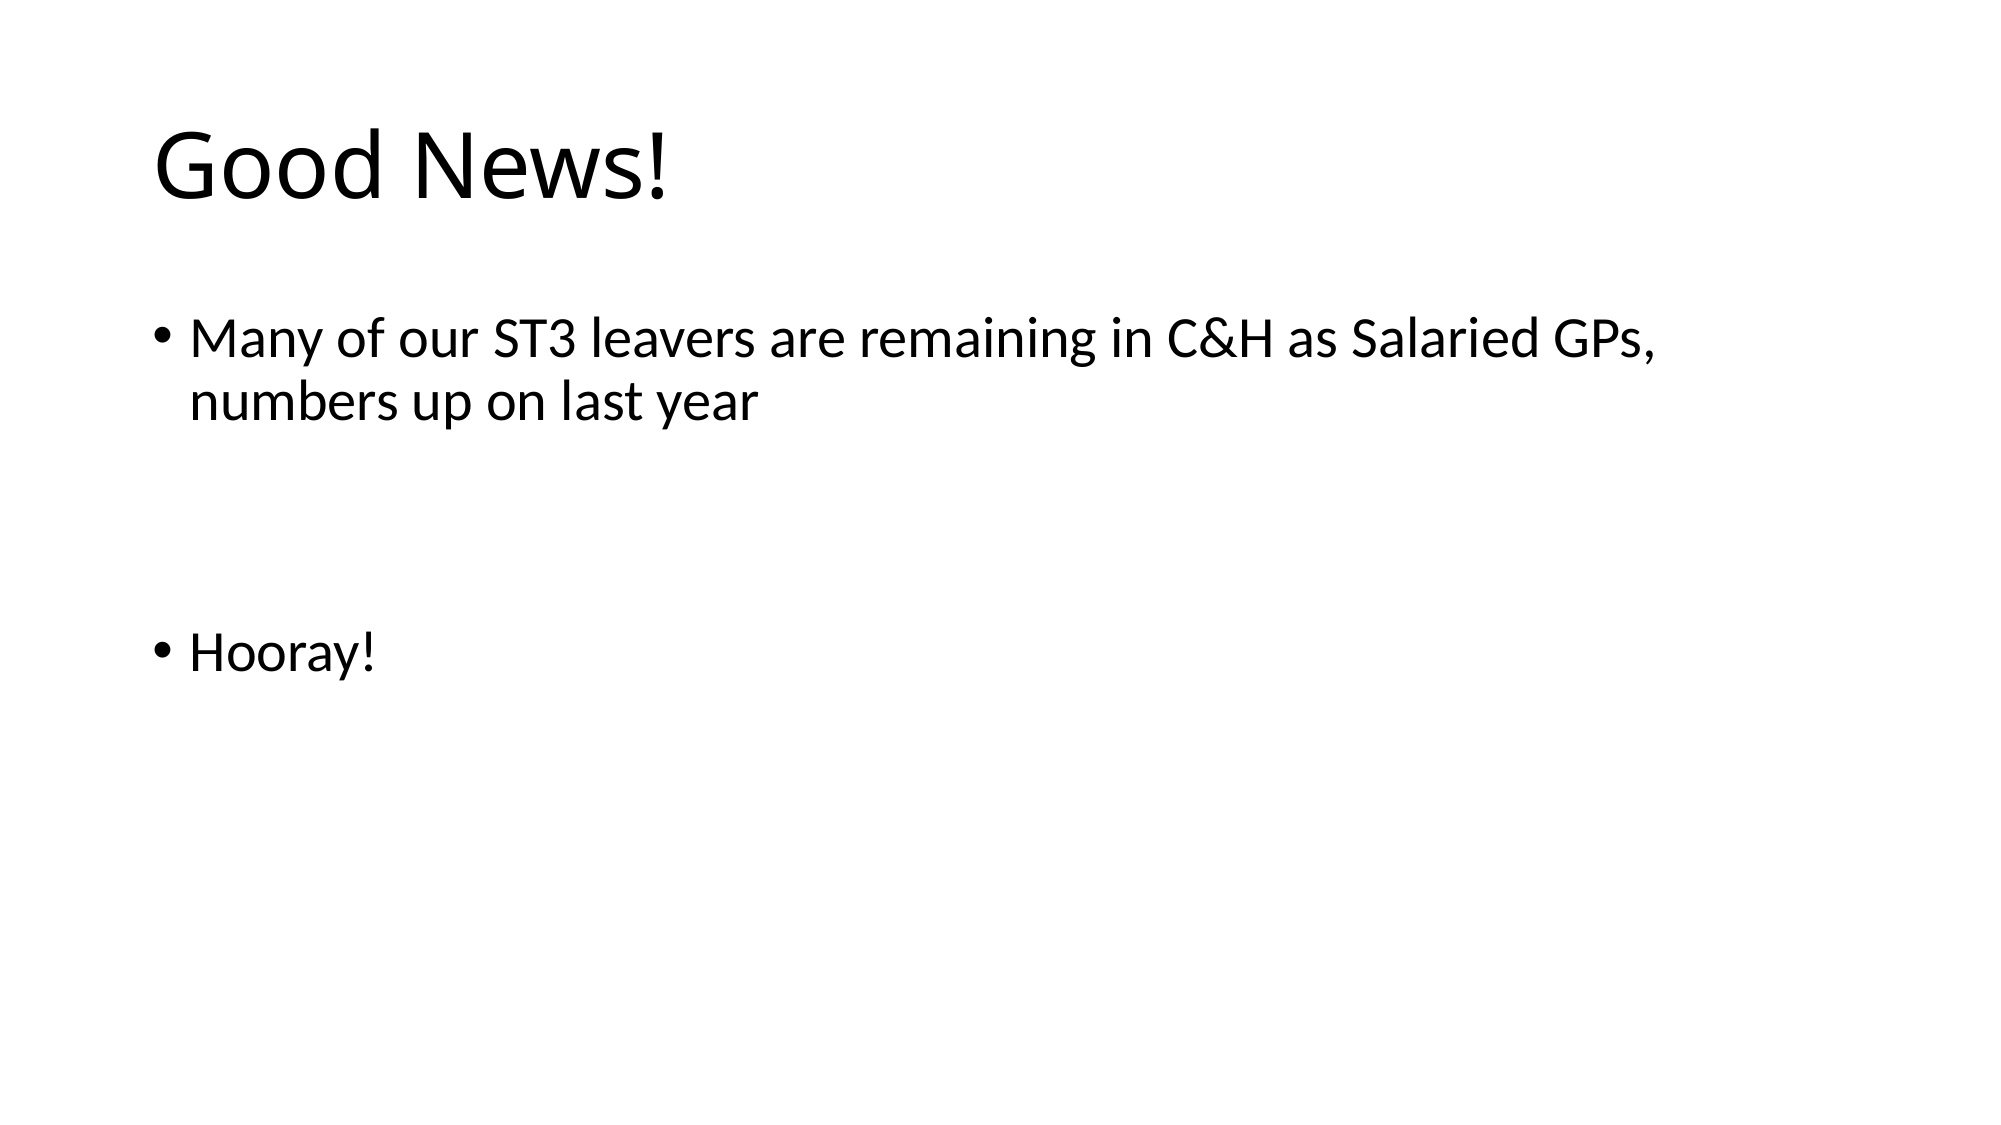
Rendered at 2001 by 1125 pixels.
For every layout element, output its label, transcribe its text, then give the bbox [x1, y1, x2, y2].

title Good News! [137, 59, 1863, 278]
list Many of our ST3 leavers are remaining in C&H as Salaried GPs, numbers up on last year Hooray! [137, 299, 1863, 1014]
